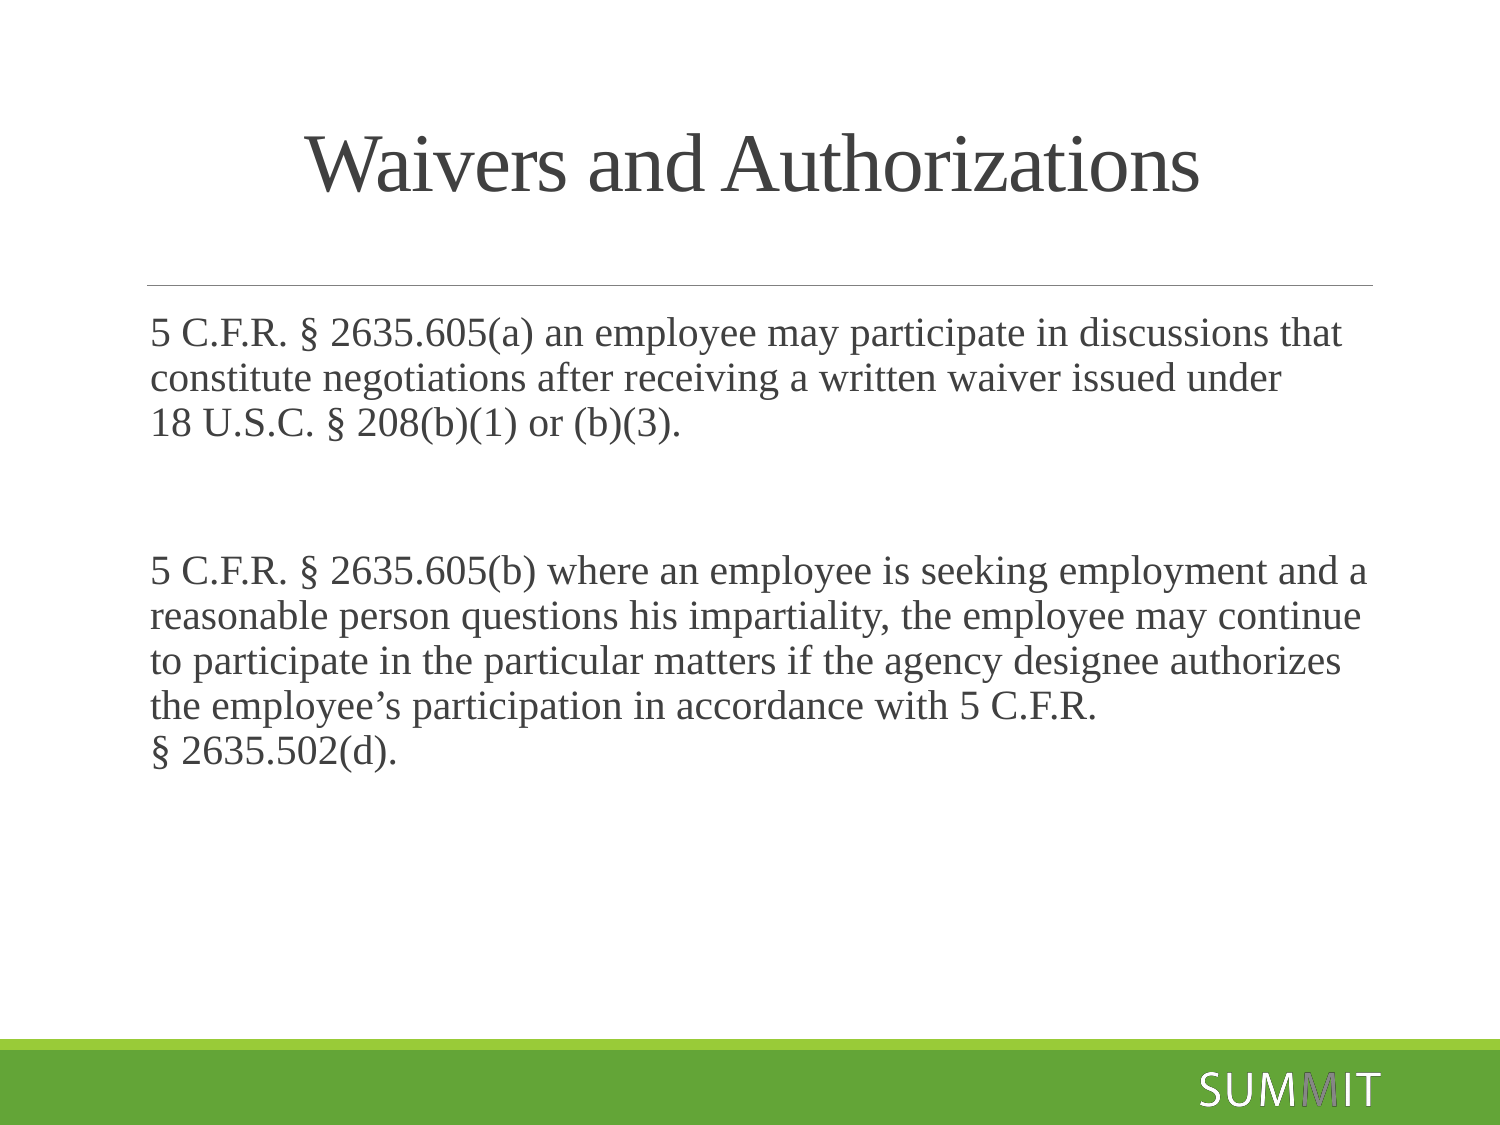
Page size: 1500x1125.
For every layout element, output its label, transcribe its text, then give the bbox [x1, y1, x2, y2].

list 5 C.F.R. § 2635.605(a) an employee may participate in discussions that constitute negotiations after receiving a written waiver issued under 18 U.S.C. § 208(b)(1) or (b)(3). 5 C.F.R. § 2635.605(b) where an employee is seeking employment and a reasonable person questions his impartiality, the employee may continue to participate in the particular matters if the agency designee authorizes the employee’s participation in accordance with 5 C.F.R. § 2635.502(d). [135, 302, 1373, 963]
picture [1196, 1024, 1386, 1125]
title Waivers and Authorizations [135, 47, 1373, 285]
